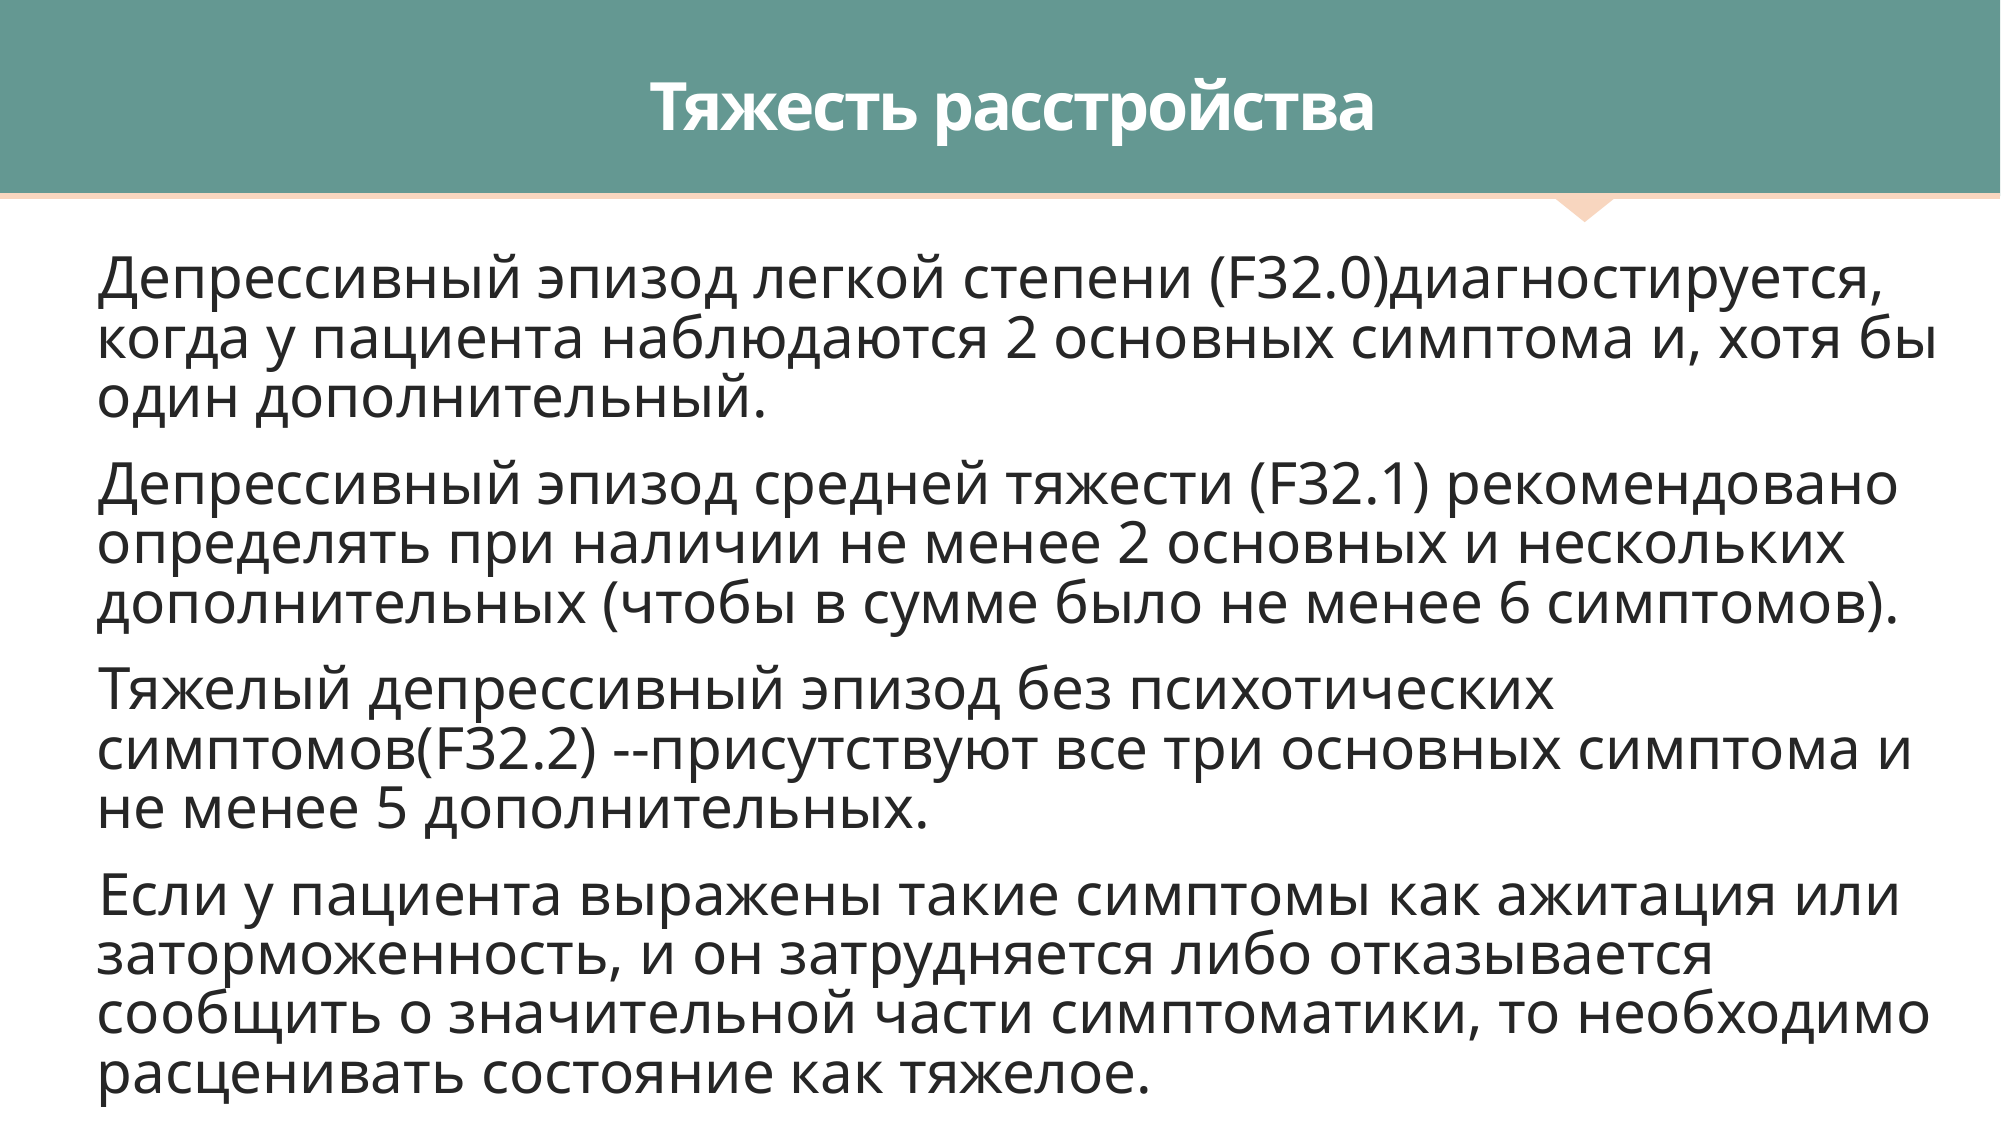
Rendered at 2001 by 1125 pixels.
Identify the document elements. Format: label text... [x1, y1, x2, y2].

title Тяжесть расстройства [137, 24, 1905, 197]
list Депрессивный эпизод легкой степени (F32.0)диагностируется, когда у пациента наблюдаются 2 основных симптома и, хотя бы один дополнительный. Депрессивный эпизод средней тяжести (F32.1) рекомендовано определять при наличии не менее 2 основных и нескольких дополнительных (чтобы в сумме было не менее 6 симптомов). Тяжелый депрессивный эпизод без психотических симптомов(F32.2) --присутствуют все три основных симптома и не менее 5 дополнительных. Если у пациента выражены такие симптомы как ажитация или заторможенность, и он затрудняется либо отказывается сообщить о значительной части симптоматики, то необходимо расценивать состояние как тяжелое. [66, 243, 1957, 1047]
